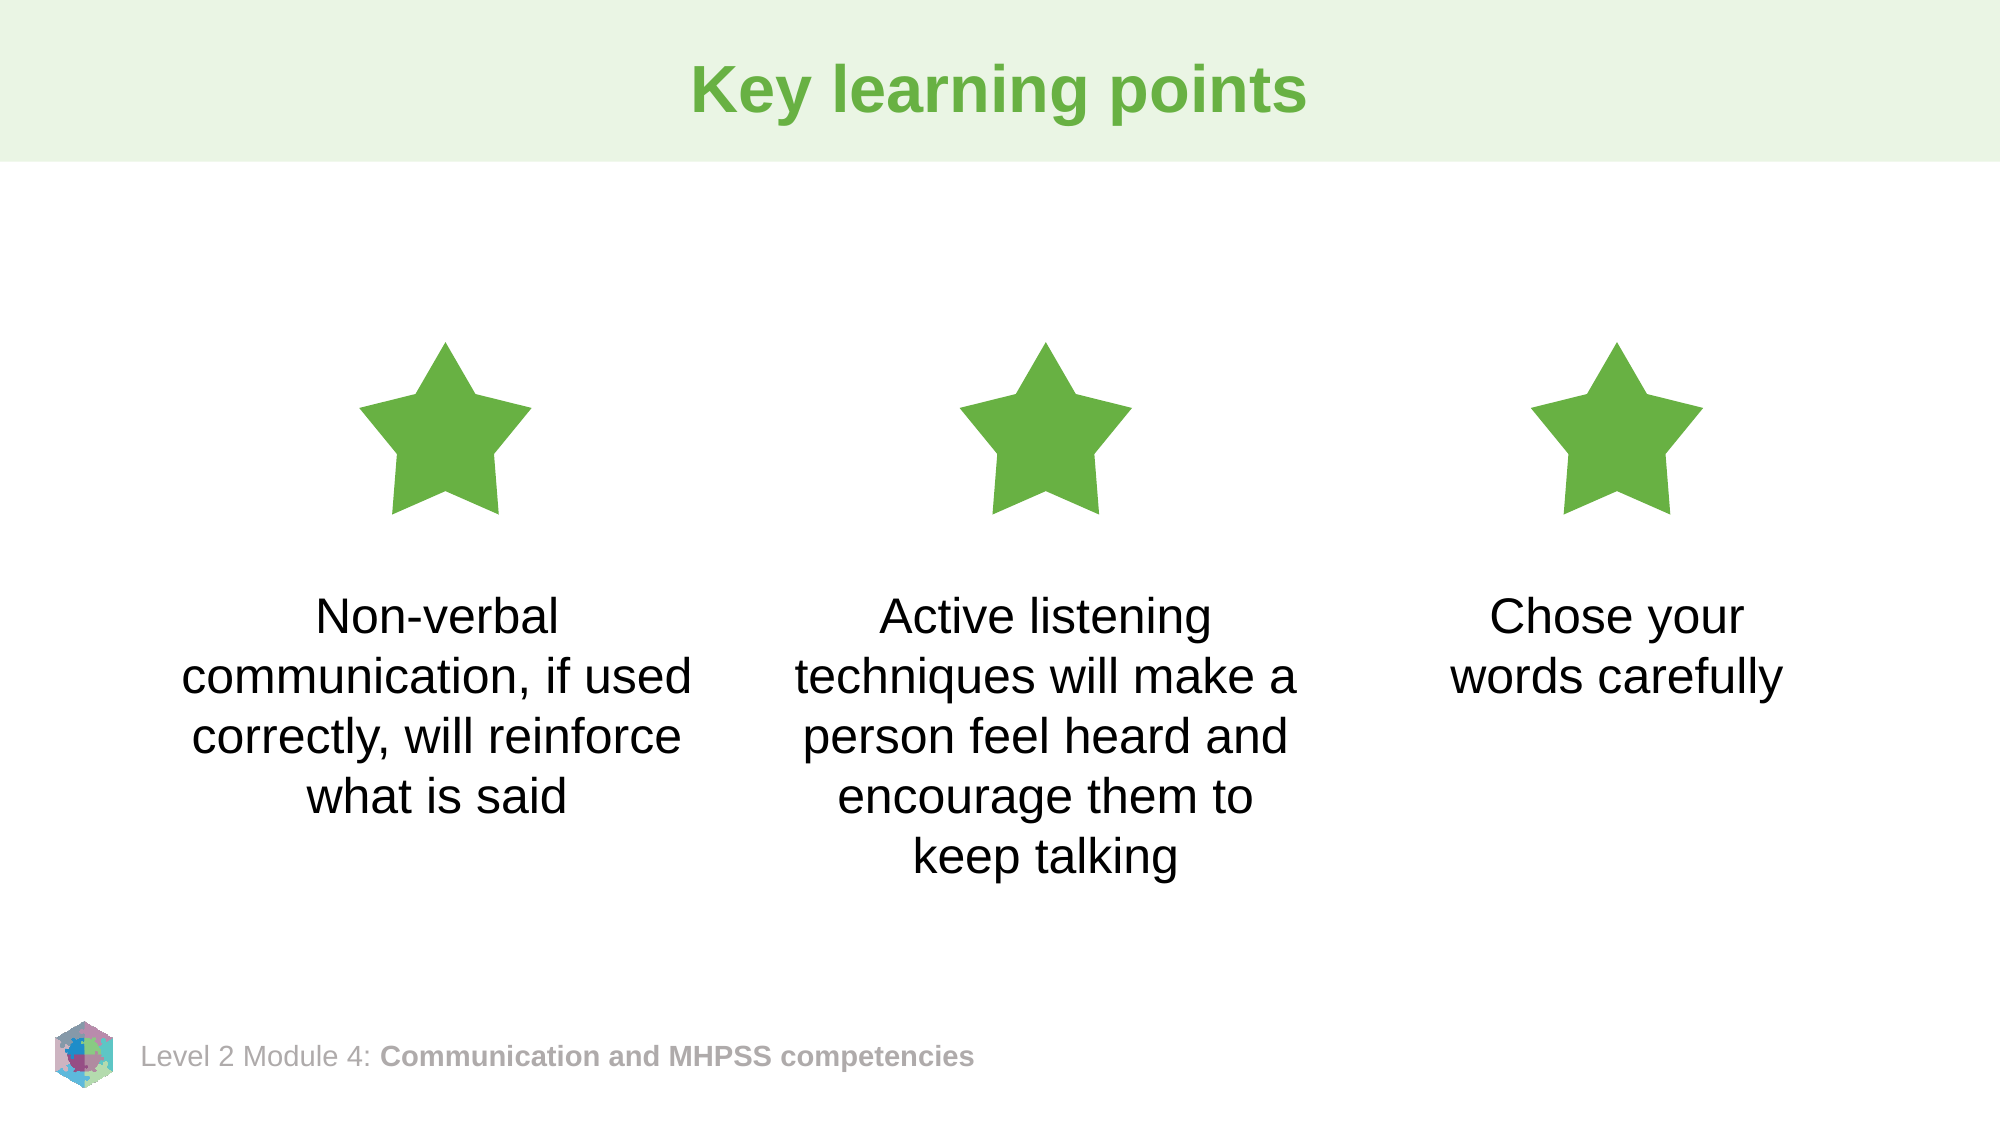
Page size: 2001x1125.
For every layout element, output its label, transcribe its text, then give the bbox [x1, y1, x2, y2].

text_box [959, 342, 1133, 515]
text_box Non-verbal communication, if used correctly, will reinforce what is said [158, 576, 716, 831]
text_box Chose your words carefully [1404, 576, 1830, 711]
title Key learning points [137, 19, 1863, 163]
text_box [1530, 342, 1704, 515]
text_box [359, 342, 532, 515]
text_box Active listening techniques will make a person feel heard and encourage them to keep talking [778, 576, 1314, 891]
picture [55, 1021, 113, 1088]
